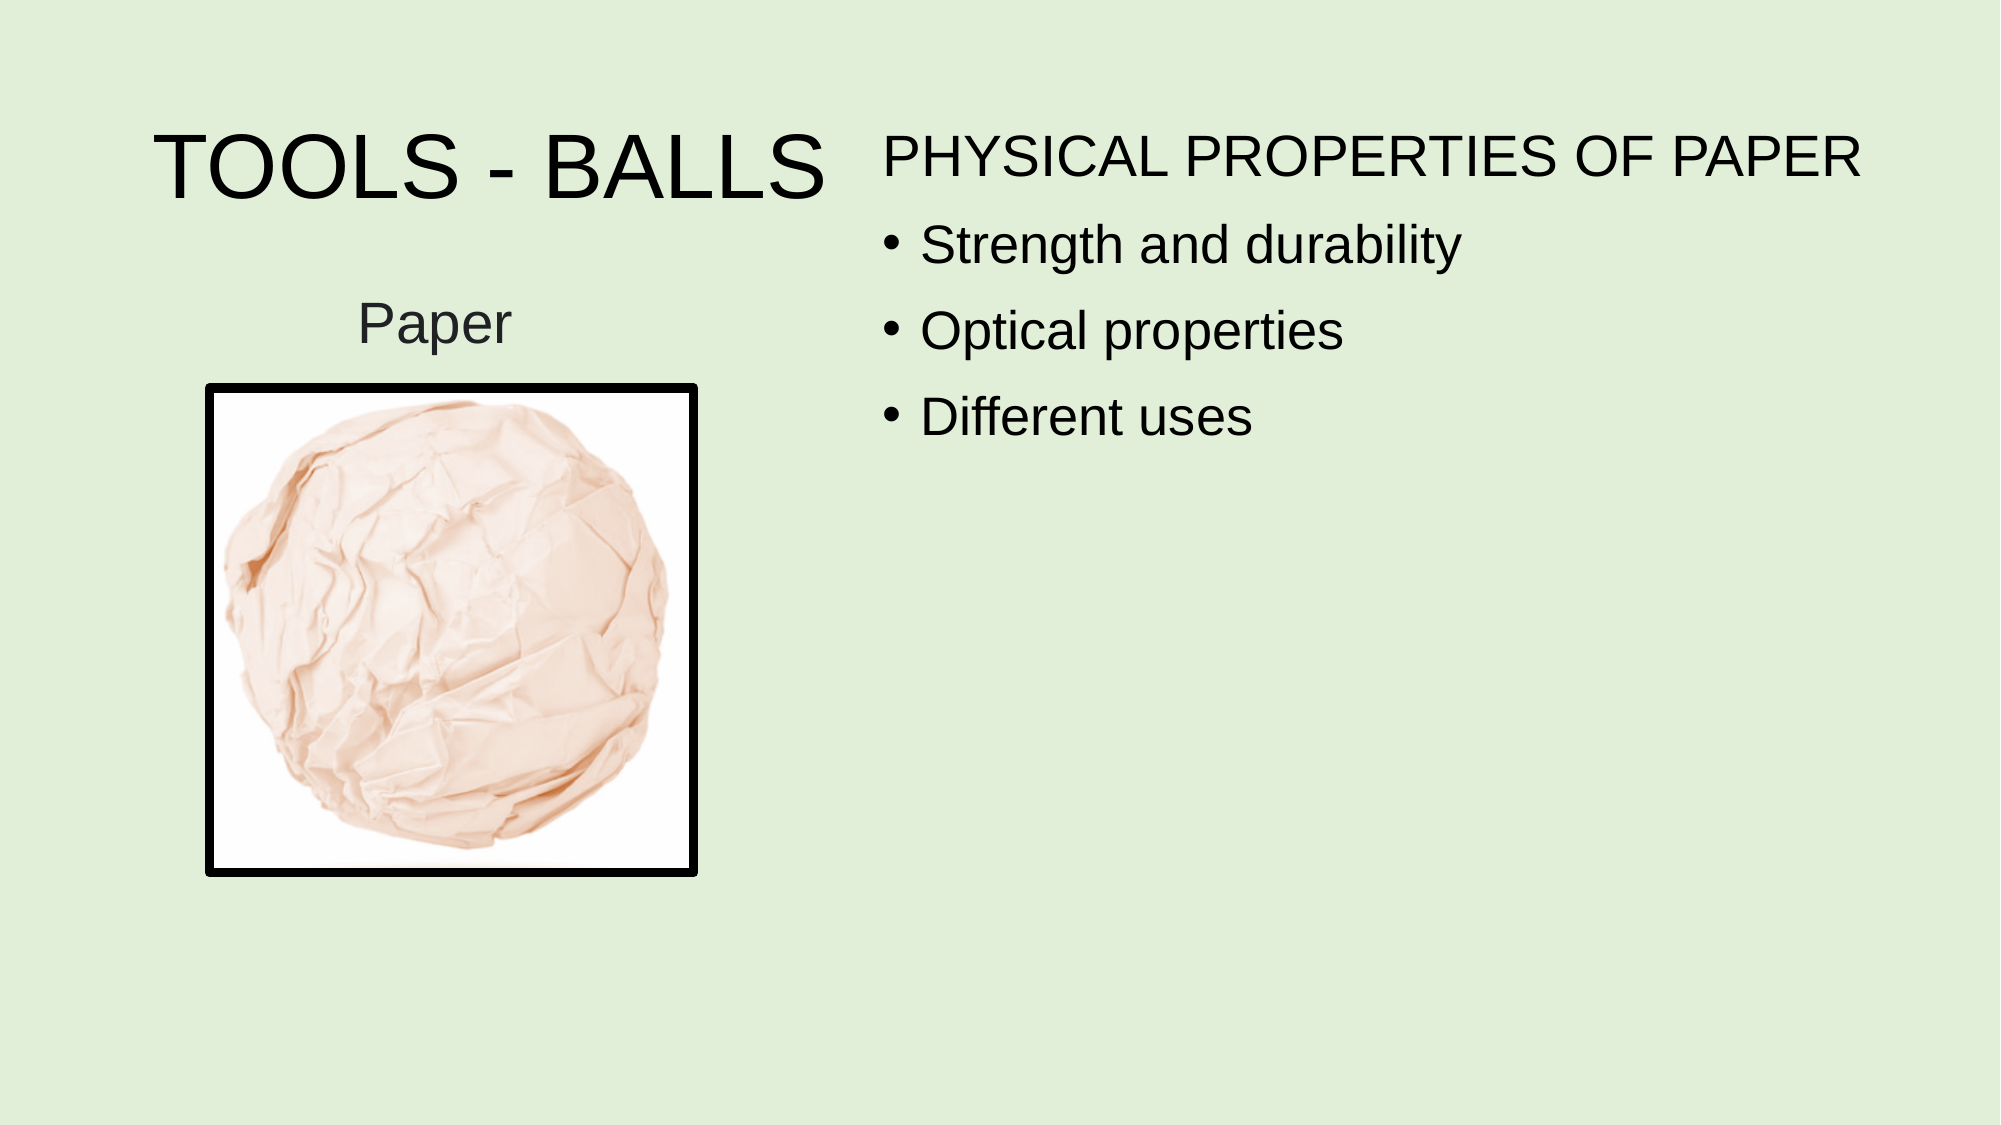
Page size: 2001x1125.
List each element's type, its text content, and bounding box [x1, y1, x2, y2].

text_box PHYSICAL PROPERTIES OF PAPER Strength and durability Optical properties Different uses [867, 110, 1936, 1039]
picture [213, 392, 690, 869]
title TOOLS - BALLS [137, 59, 1863, 278]
list Paper [342, 277, 560, 391]
